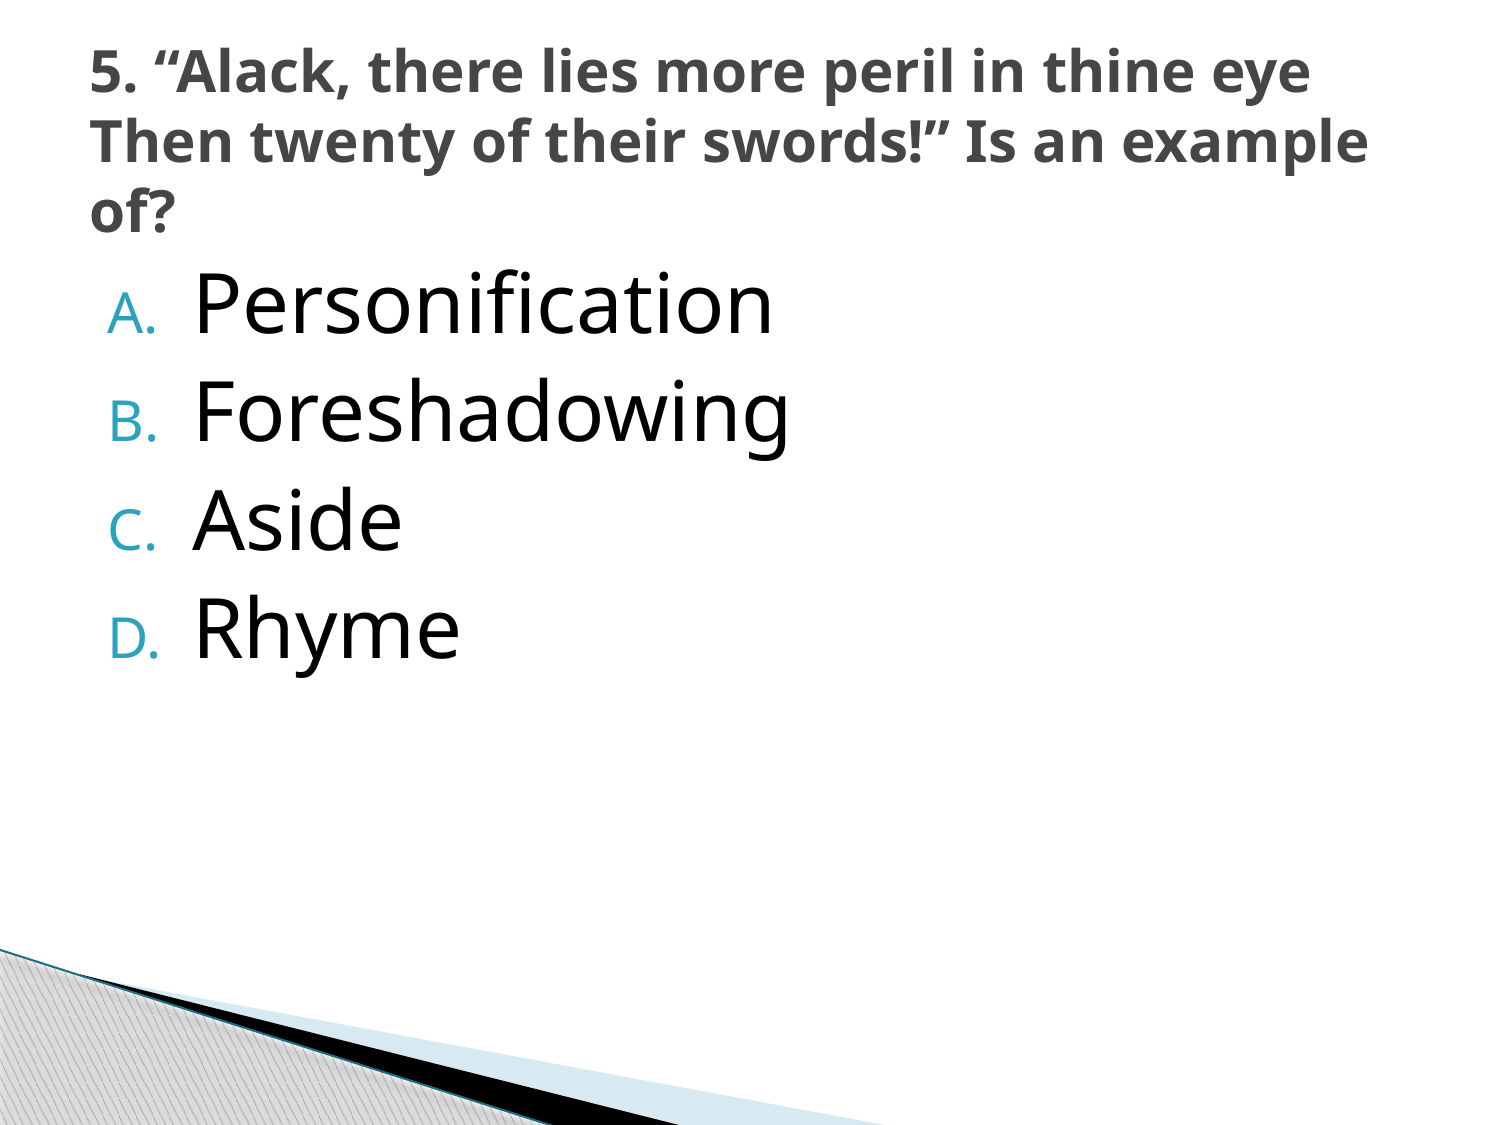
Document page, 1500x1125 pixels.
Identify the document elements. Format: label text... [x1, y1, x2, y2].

list Personification Foreshadowing Aside Rhyme [75, 243, 1425, 986]
title 5. “Alack, there lies more peril in thine eye Then twenty of their swords!” Is an example of? [75, 45, 1425, 233]
